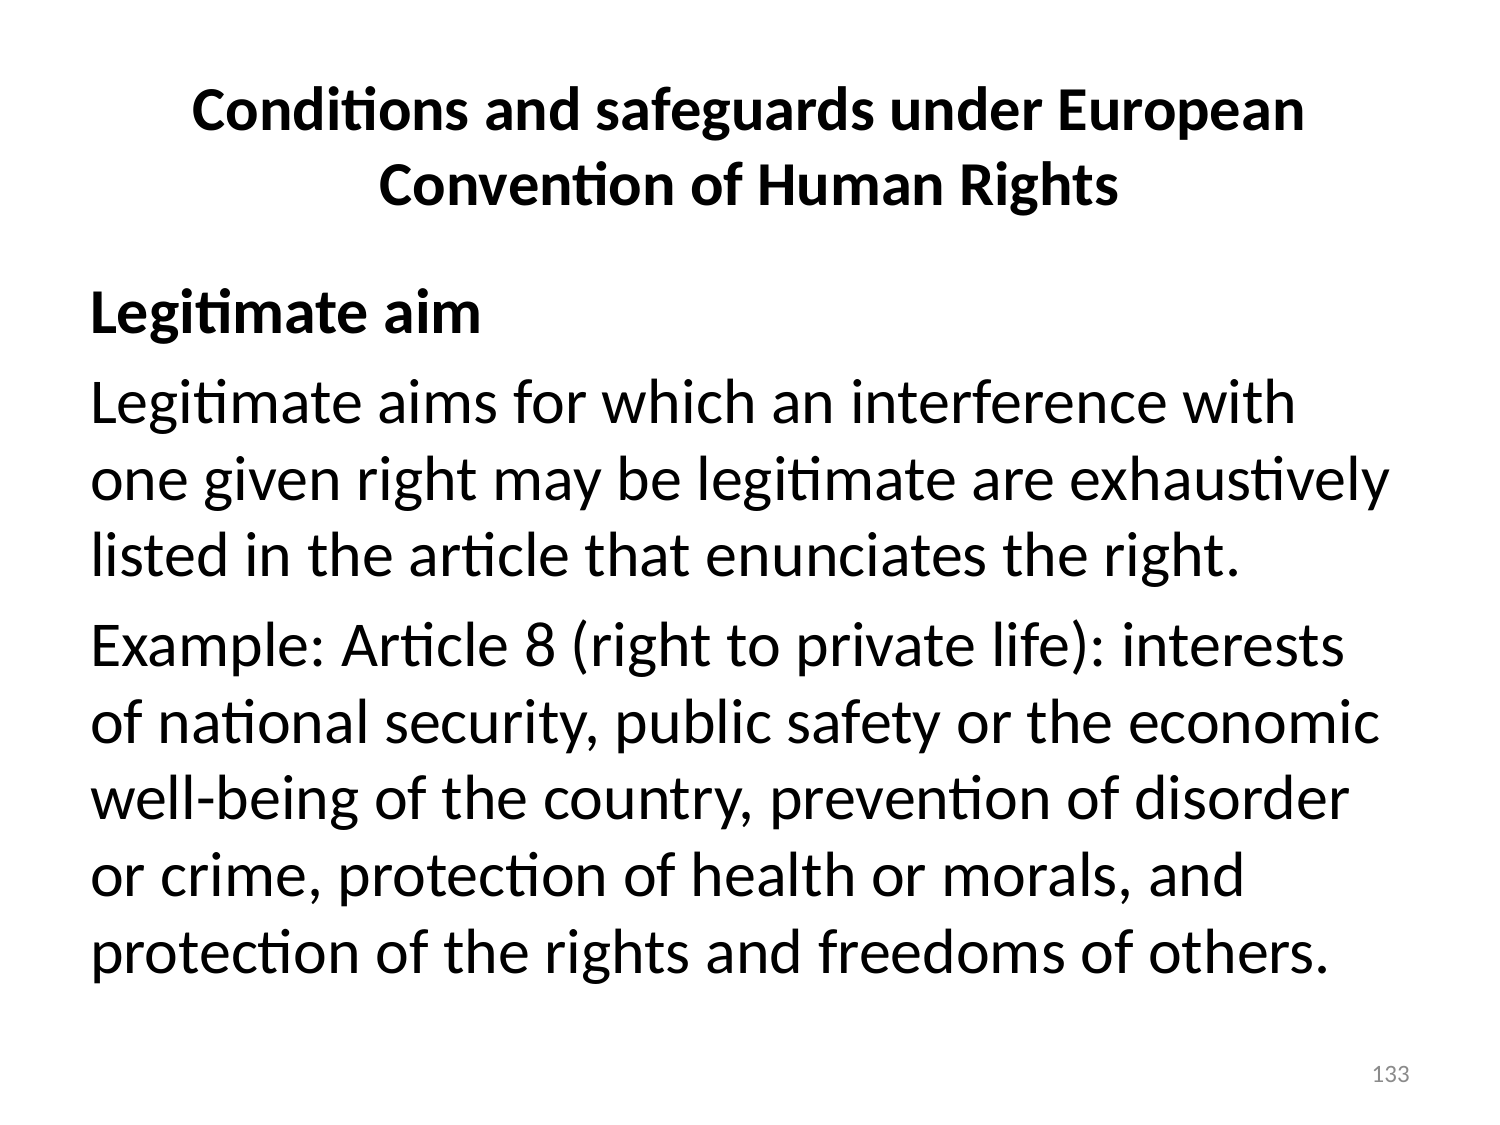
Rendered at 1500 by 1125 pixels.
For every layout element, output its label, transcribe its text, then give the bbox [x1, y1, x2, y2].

slide_number 133 [1074, 1042, 1425, 1103]
title Conditions and safeguards under European Convention of Human Rights [74, 44, 1426, 241]
list Legitimate aim Legitimate aims for which an interference with one given right may be legitimate are exhaustively listed in the article that enunciates the right. Example: Article 8 (right to private life): interests of national security, public safety or the economic well-being of the country, prevention of disorder or crime, protection of health or morals, and protection of the rights and freedoms of others. [74, 262, 1426, 1088]
